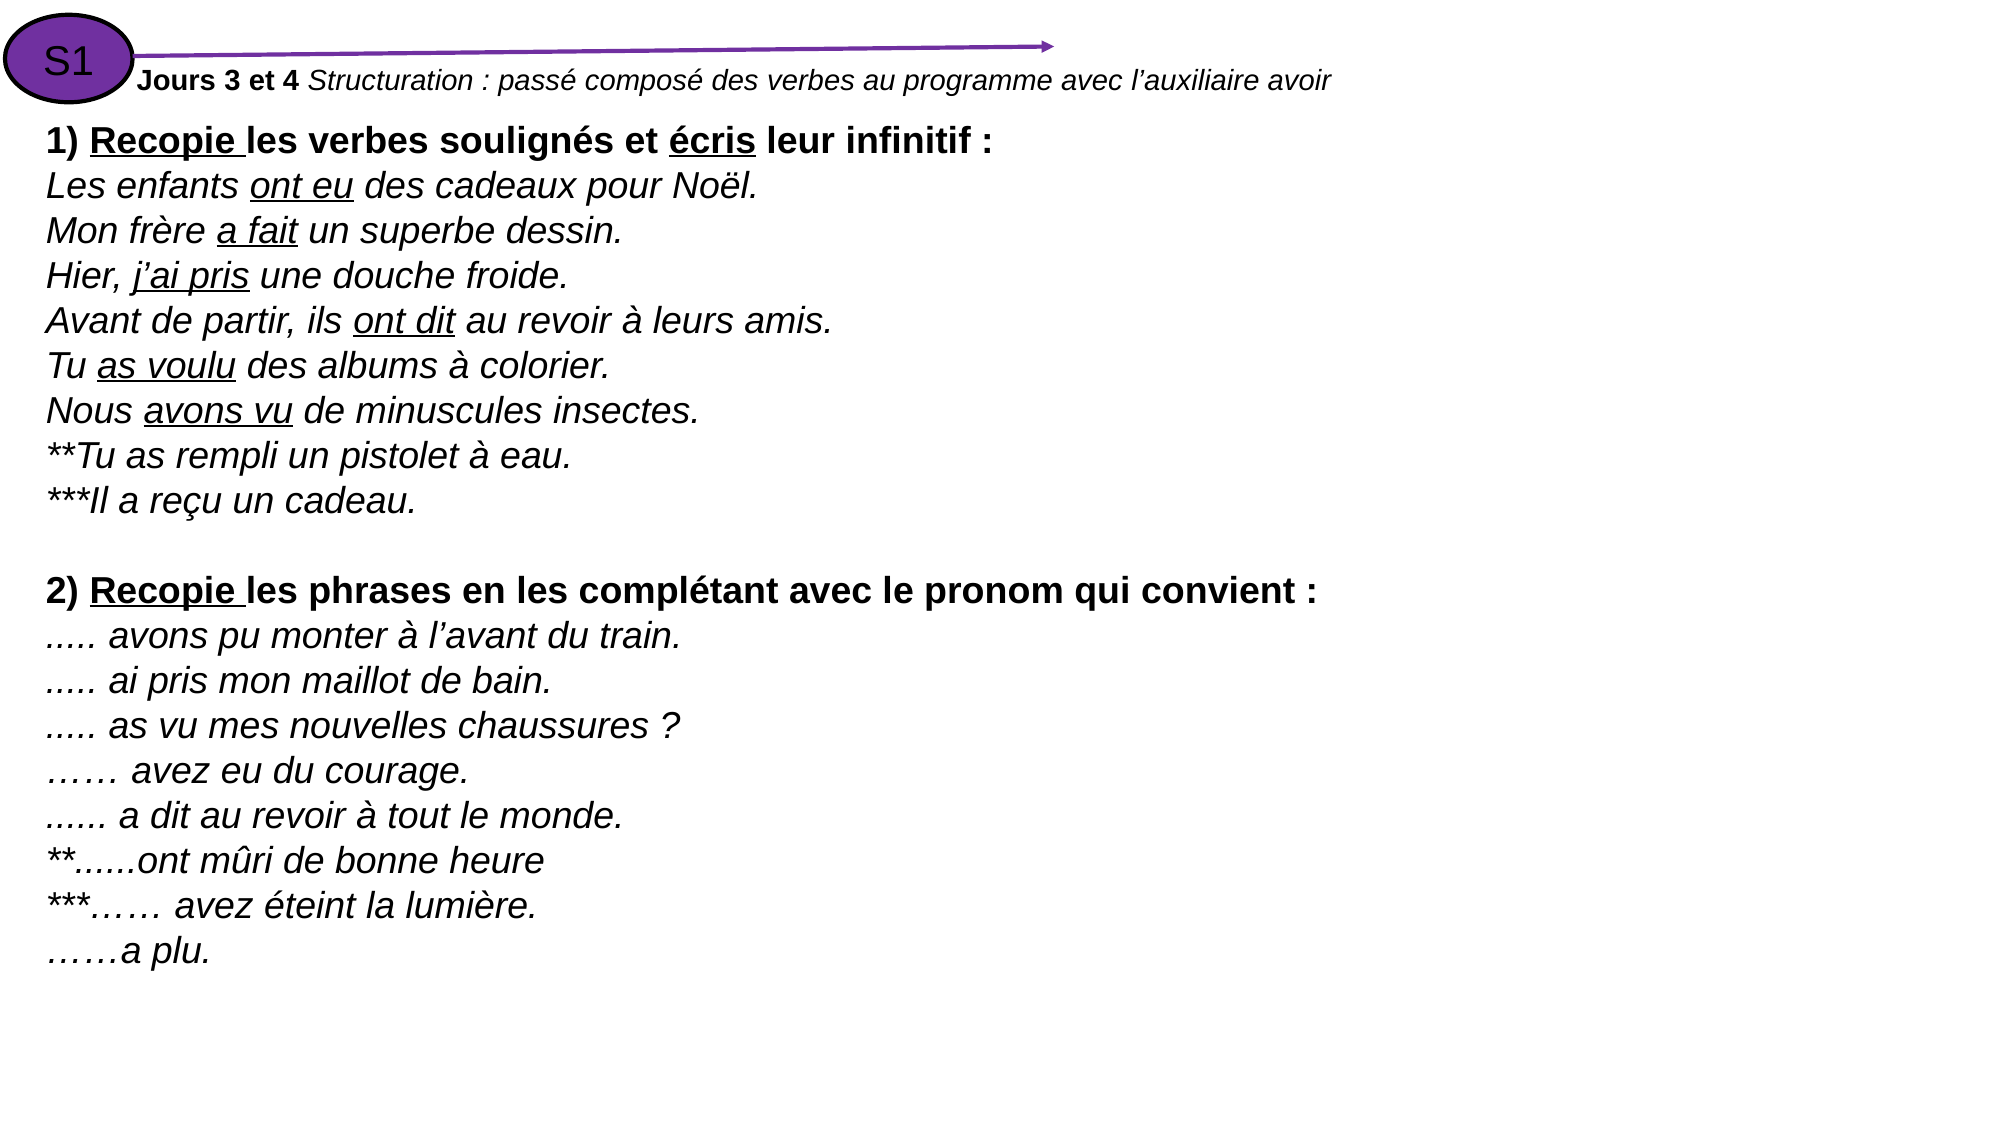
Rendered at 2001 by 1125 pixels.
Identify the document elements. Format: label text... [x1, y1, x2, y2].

text_box S1 [4, 14, 132, 103]
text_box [132, 46, 1055, 56]
text_box 1) Recopie les verbes soulignés et écris leur infinitif : Les enfants ont eu des cadeaux pour Noël. Mon frère a fait un superbe dessin. Hier, j’ai pris une douche froide. Avant de partir, ils ont dit au revoir à leurs amis. Tu as voulu des albums à colorier. Nous avons vu de minuscules insectes. **Tu as rempli un pistolet à eau. ***Il a reçu un cadeau. 2) Recopie les phrases en les complétant avec le pronom qui convient : ..... avons pu monter à l’avant du train. ..... ai pris mon maillot de bain. ..... as vu mes nouvelles chaussures ? …… avez eu du courage. ...... a dit au revoir à tout le monde. **......ont mûri de bonne heure ***…… avez éteint la lumière. ……a plu. [39, 109, 1934, 1027]
text_box Jours 3 et 4 Structuration : passé composé des verbes au programme avec l’auxiliaire avoir [117, 54, 1352, 110]
